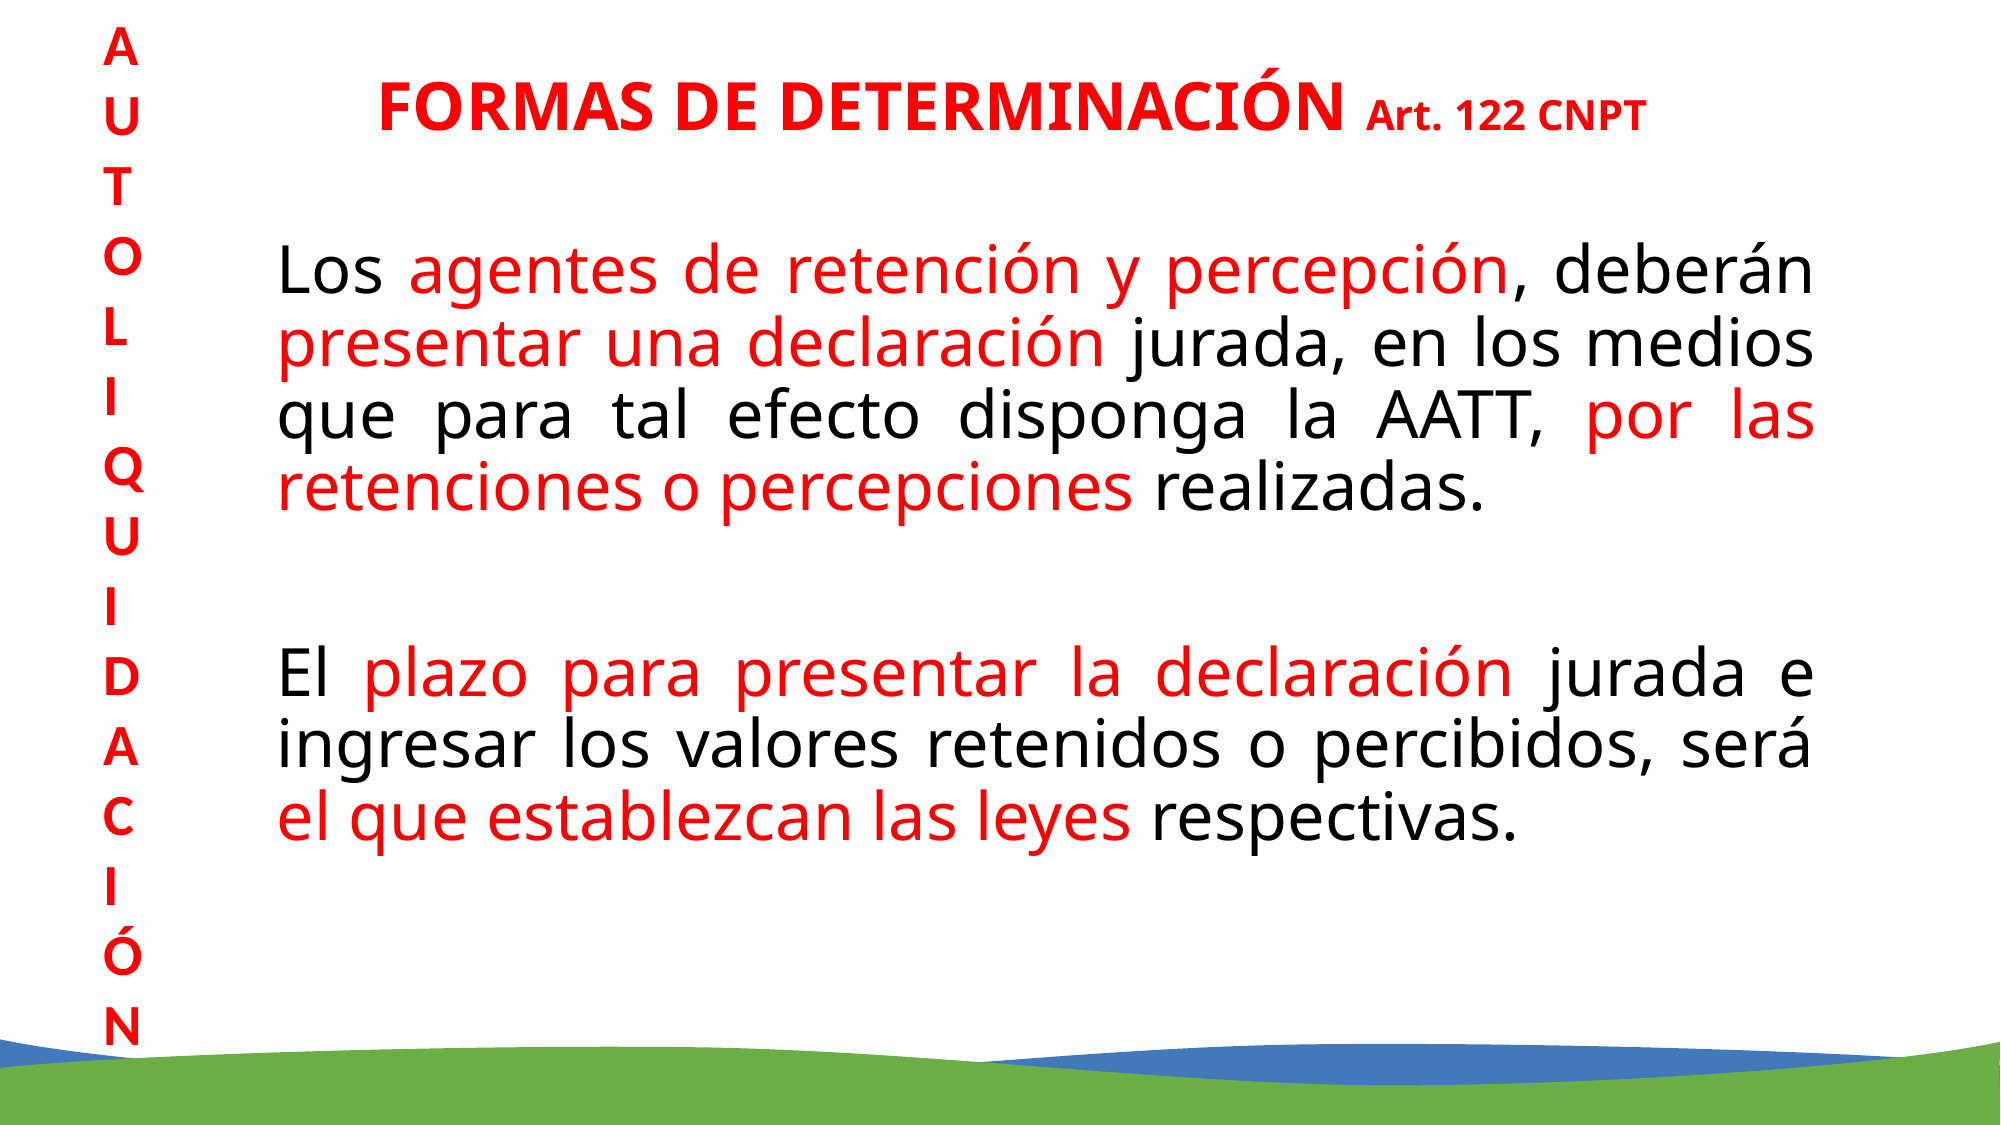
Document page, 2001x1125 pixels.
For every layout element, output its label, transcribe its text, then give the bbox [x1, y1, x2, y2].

title FORMAS DE DETERMINACIÓN Art. 122 CNPT [361, 49, 1676, 192]
text_box Los agentes de retención y percepción, deberán presentar una declaración jurada, en los medios que para tal efecto disponga la AATT, por las retenciones o percepciones realizadas. El plazo para presentar la declaración jurada e ingresar los valores retenidos o percibidos, será el que establezcan las leyes respectivas. [161, 228, 1832, 1047]
text_box A U T O L I Q U I D A C I Ó N [88, 0, 162, 1065]
